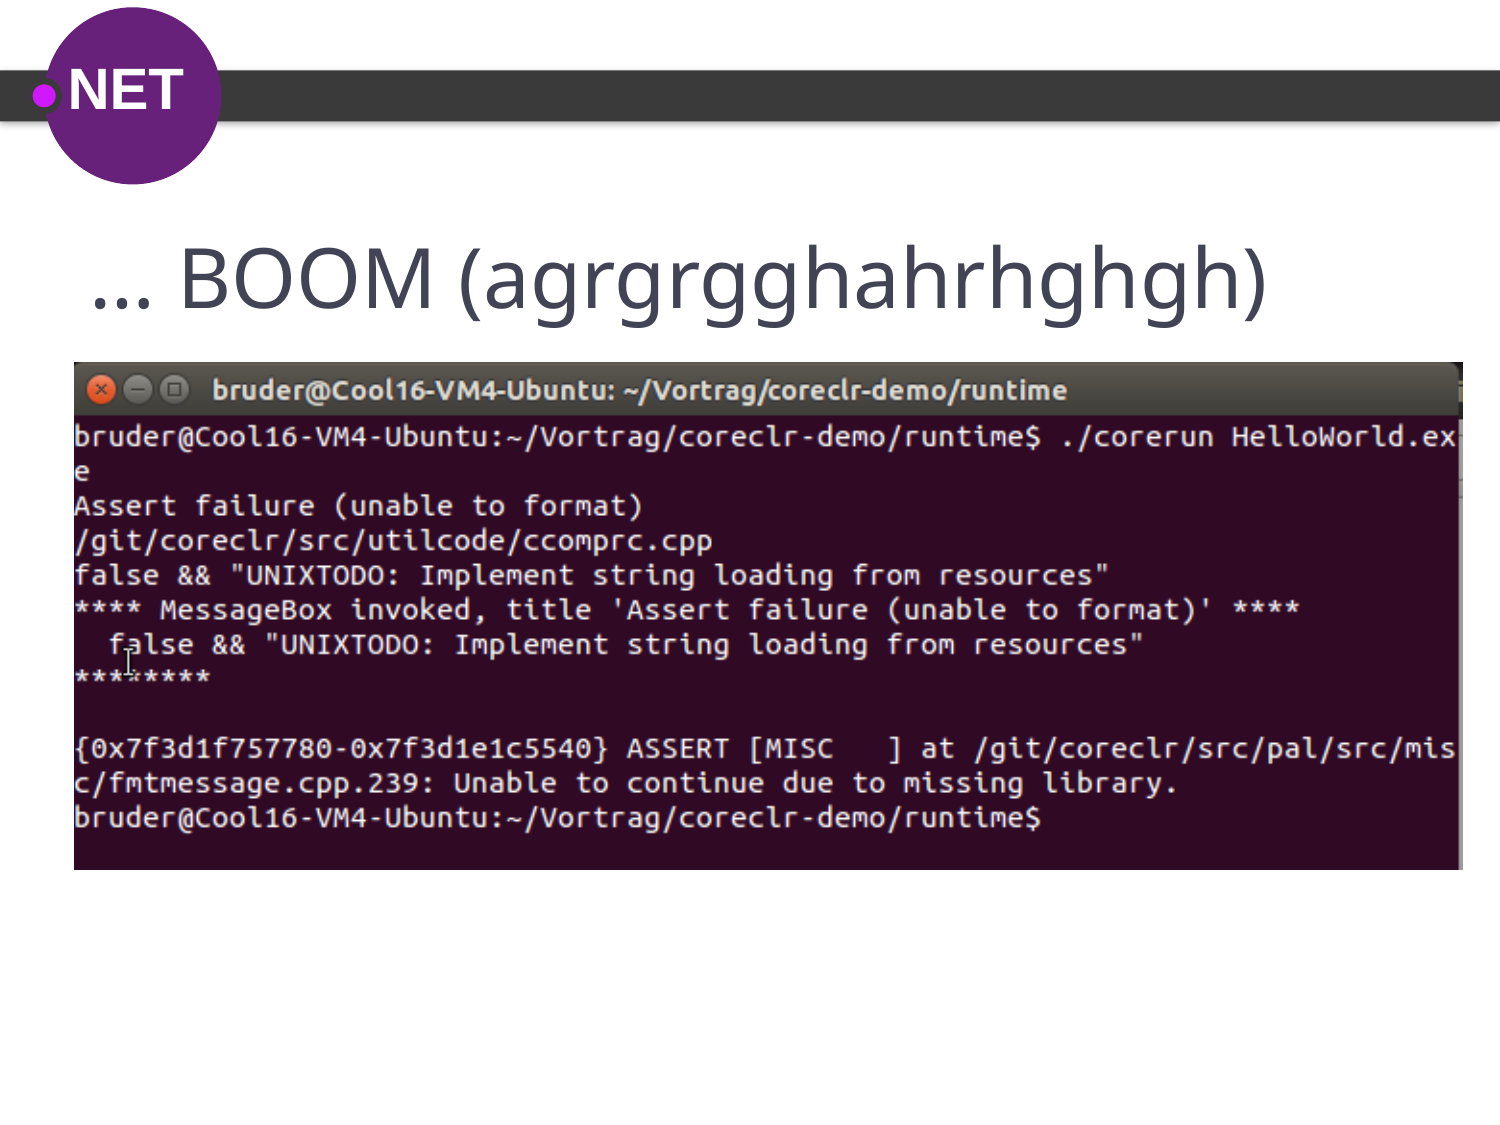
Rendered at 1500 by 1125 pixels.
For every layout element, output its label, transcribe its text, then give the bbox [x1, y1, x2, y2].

title … BOOM (agrgrgghahrhghgh) [75, 187, 1425, 360]
picture [73, 362, 1464, 870]
